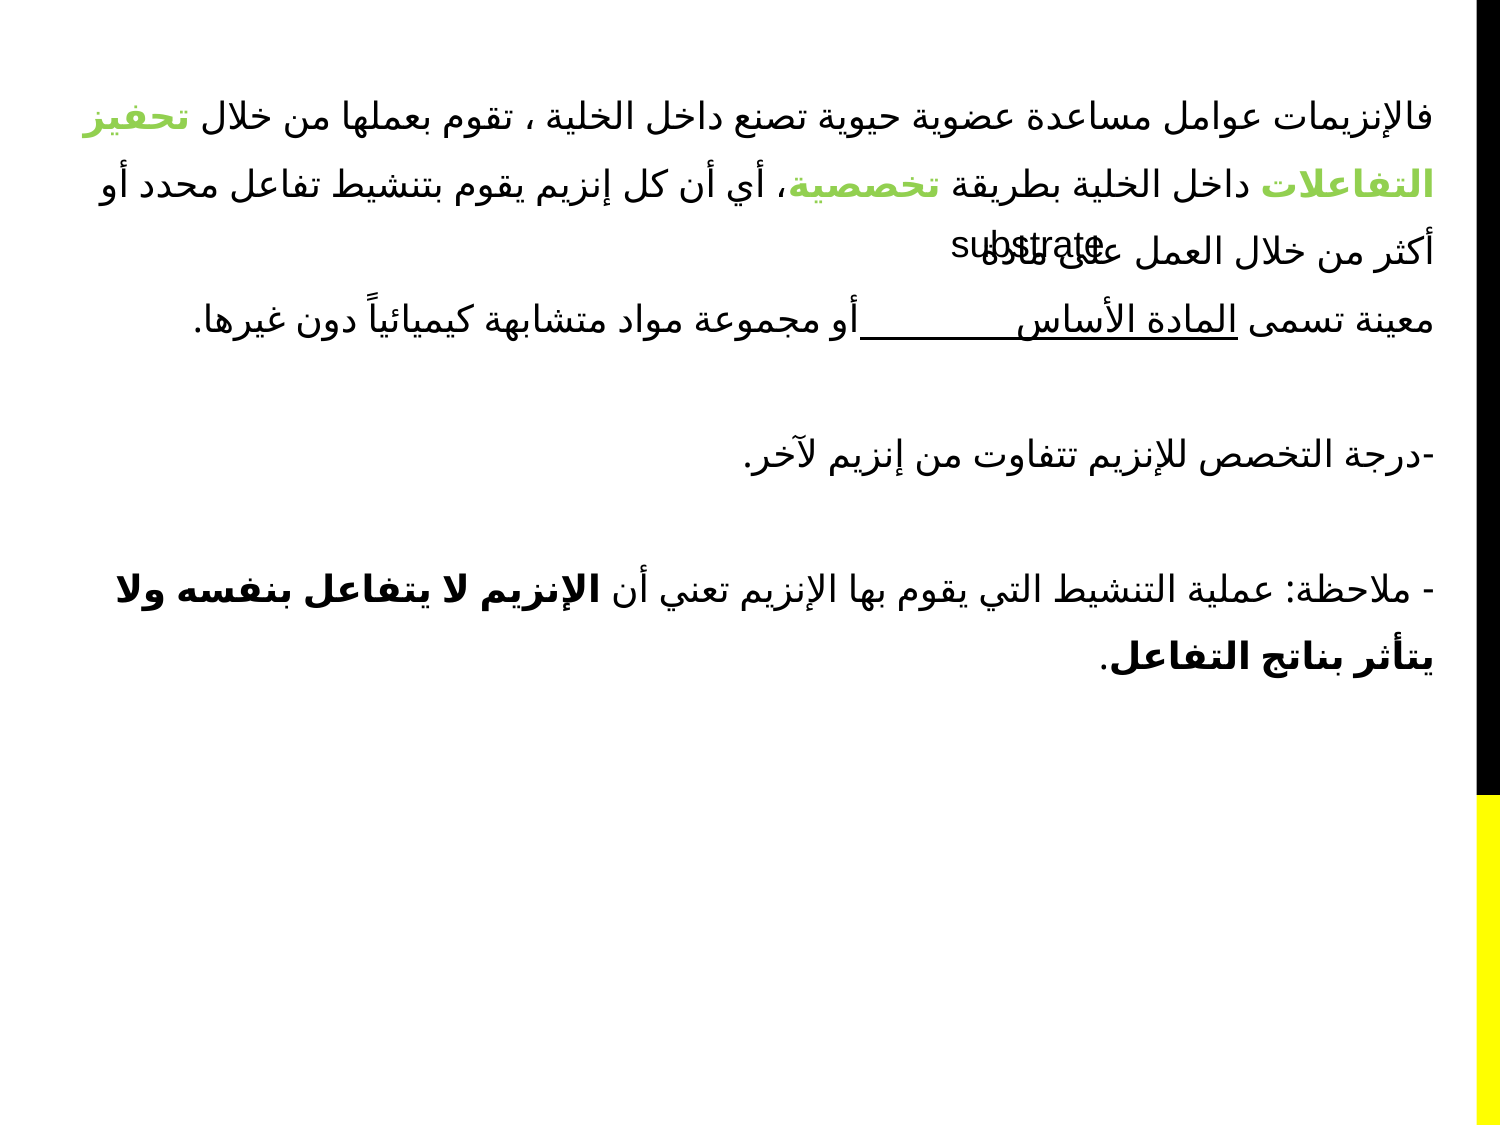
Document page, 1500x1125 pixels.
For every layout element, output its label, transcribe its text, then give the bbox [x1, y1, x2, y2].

text_box substrate [936, 212, 1125, 273]
text_box فالإنزيمات عوامل مساعدة عضوية حيوية تصنع داخل الخلية ، تقوم بعملها من خلال تحفيز التفاعلات داخل الخلية بطريقة تخصصية، أي أن كل إنزيم يقوم بتنشيط تفاعل محدد أو أكثر من خلال العمل على مادة معينة تسمى المادة الأساس أو مجموعة مواد متشابهة كيميائياً دون غيرها. -درجة التخصص للإنزيم تتفاوت من إنزيم لآخر. - ملاحظة: عملية التنشيط التي يقوم بها الإنزيم تعني أن الإنزيم لا يتفاعل بنفسه ولا يتأثر بناتج التفاعل. [24, 62, 1450, 910]
